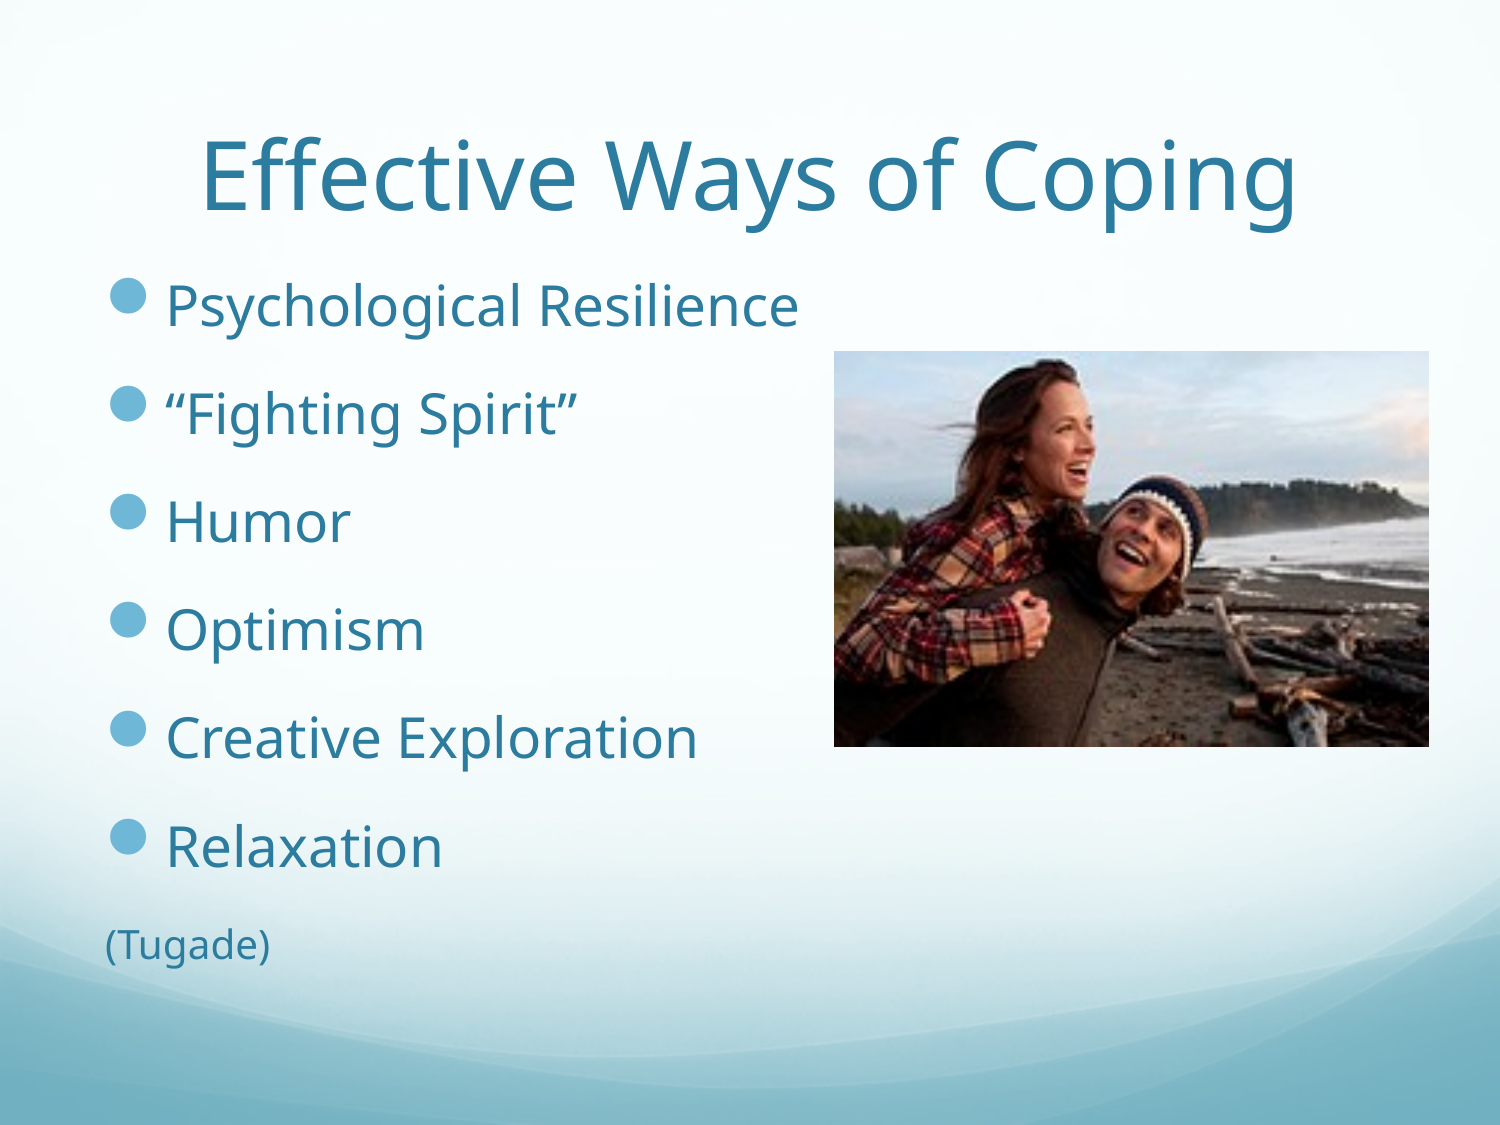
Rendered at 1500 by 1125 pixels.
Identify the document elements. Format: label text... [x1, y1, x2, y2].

picture [833, 350, 1430, 748]
title Effective Ways of Coping [90, 17, 1410, 237]
list Psychological Resilience “Fighting Spirit” Humor Optimism Creative Exploration Relaxation (Tugade) [90, 262, 1410, 975]
